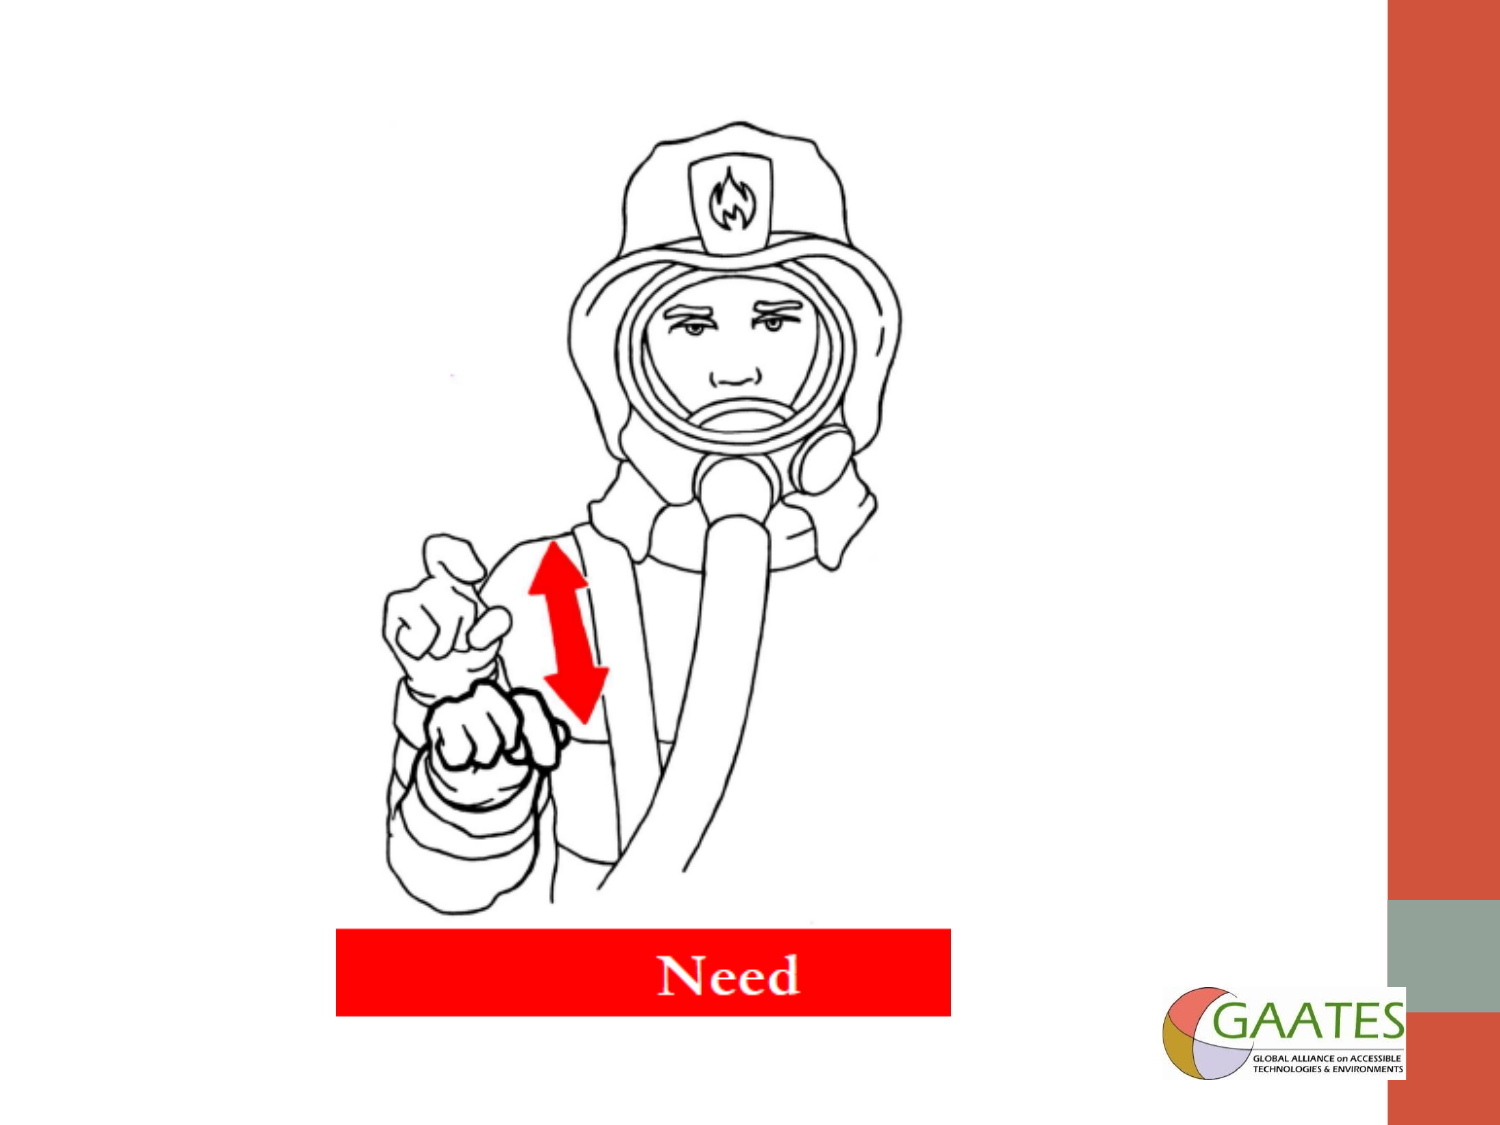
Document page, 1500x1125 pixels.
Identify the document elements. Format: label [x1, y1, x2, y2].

text_box [29, 82, 1415, 138]
picture [336, 113, 951, 1048]
picture [1162, 987, 1407, 1080]
